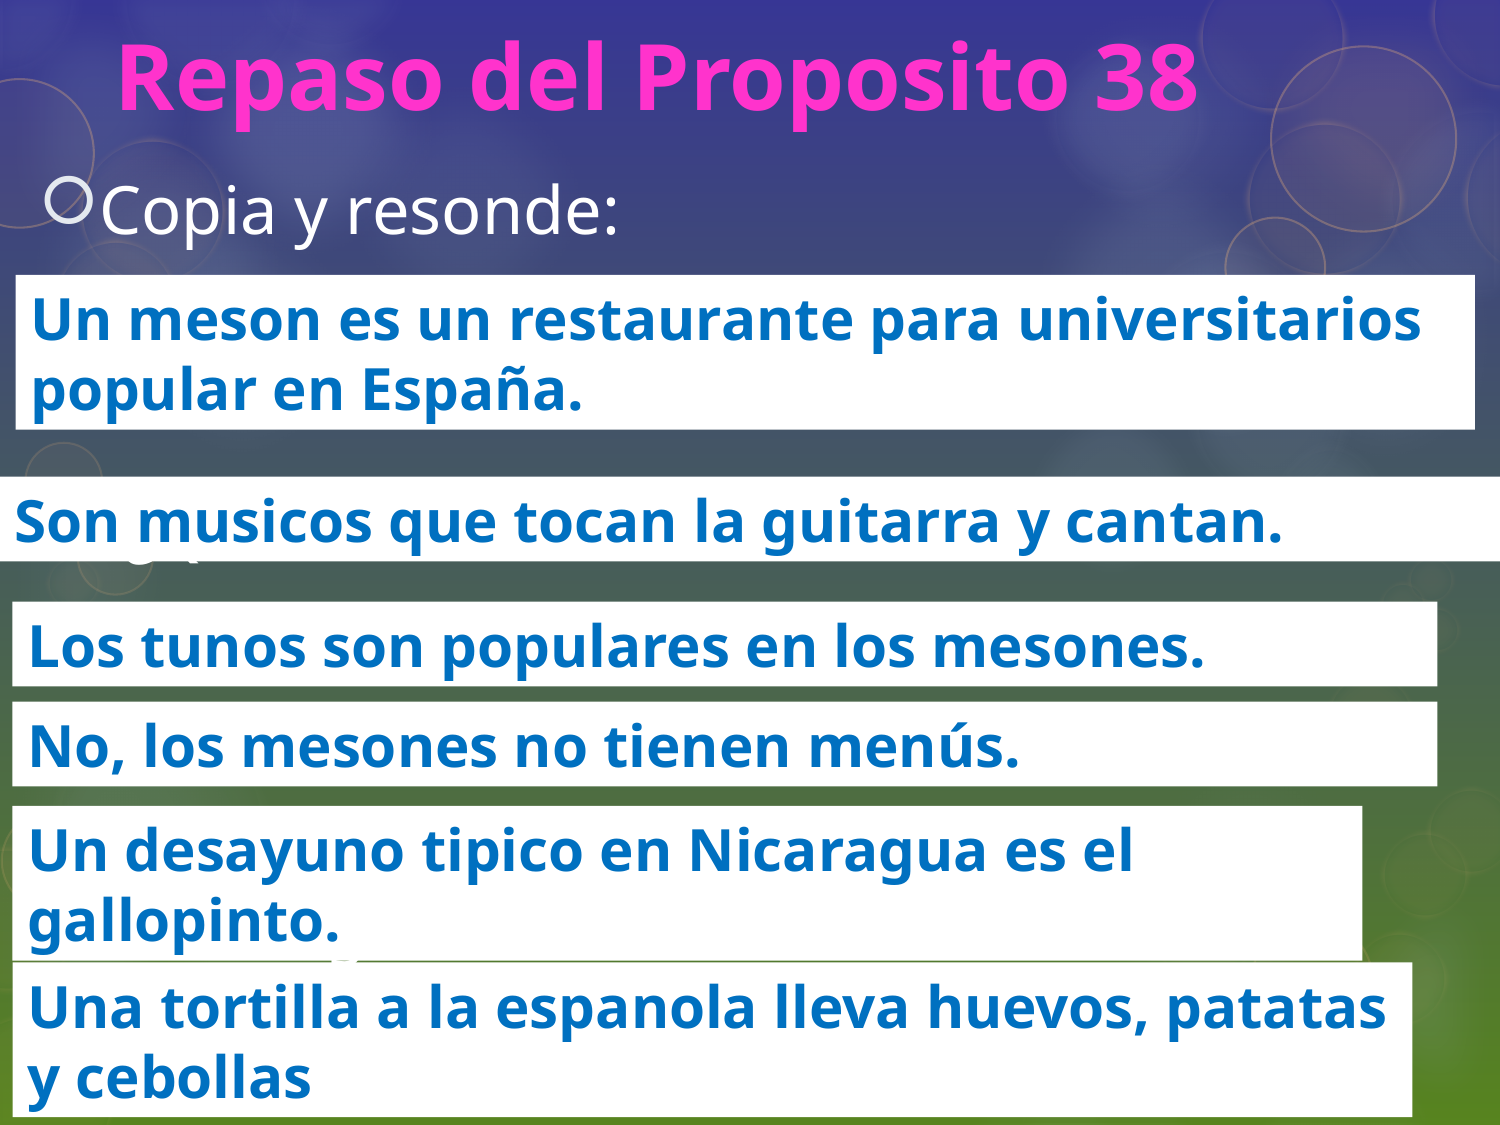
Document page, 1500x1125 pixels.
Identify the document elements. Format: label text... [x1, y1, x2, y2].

list Copia y resonde: ¿Qué es un mesón? ¿Quiénes son los tunos? ¿Adónde son populares los tunos? ¿Tienen menús los mesones? ¿Cuál es un desayuno tipico en Nicaragua? ¿Qué lleva la tortilla a la española? [24, 138, 1460, 274]
text_box Un desayuno tipico en Nicaragua es el gallopinto. [12, 805, 1363, 961]
text_box Los tunos son populares en los mesones. [12, 601, 1438, 687]
list Copia y resonde: ¿Qué es un mesón? ¿Quiénes son los tunos? ¿Adónde son populares los tunos? ¿Tienen menús los mesones? ¿Cuál es un desayuno tipico en Nicaragua? ¿Qué lleva la tortilla a la española? [24, 562, 1460, 1100]
text_box Repaso del Proposito 38 [99, 0, 1460, 150]
text_box Una tortilla a la espanola lleva huevos, patatas y cebollas [12, 962, 1413, 1118]
text_box Un meson es un restaurante para universitarios popular en España. [15, 274, 1475, 430]
text_box No, los mesones no tienen menús. [12, 701, 1438, 787]
text_box Son musicos que tocan la guitarra y cantan. [0, 476, 1500, 562]
list Copia y resonde: ¿Qué es un mesón? ¿Quiénes son los tunos? ¿Adónde son populares los tunos? ¿Tienen menús los mesones? ¿Cuál es un desayuno tipico en Nicaragua? ¿Qué lleva la tortilla a la española? [24, 430, 1460, 476]
